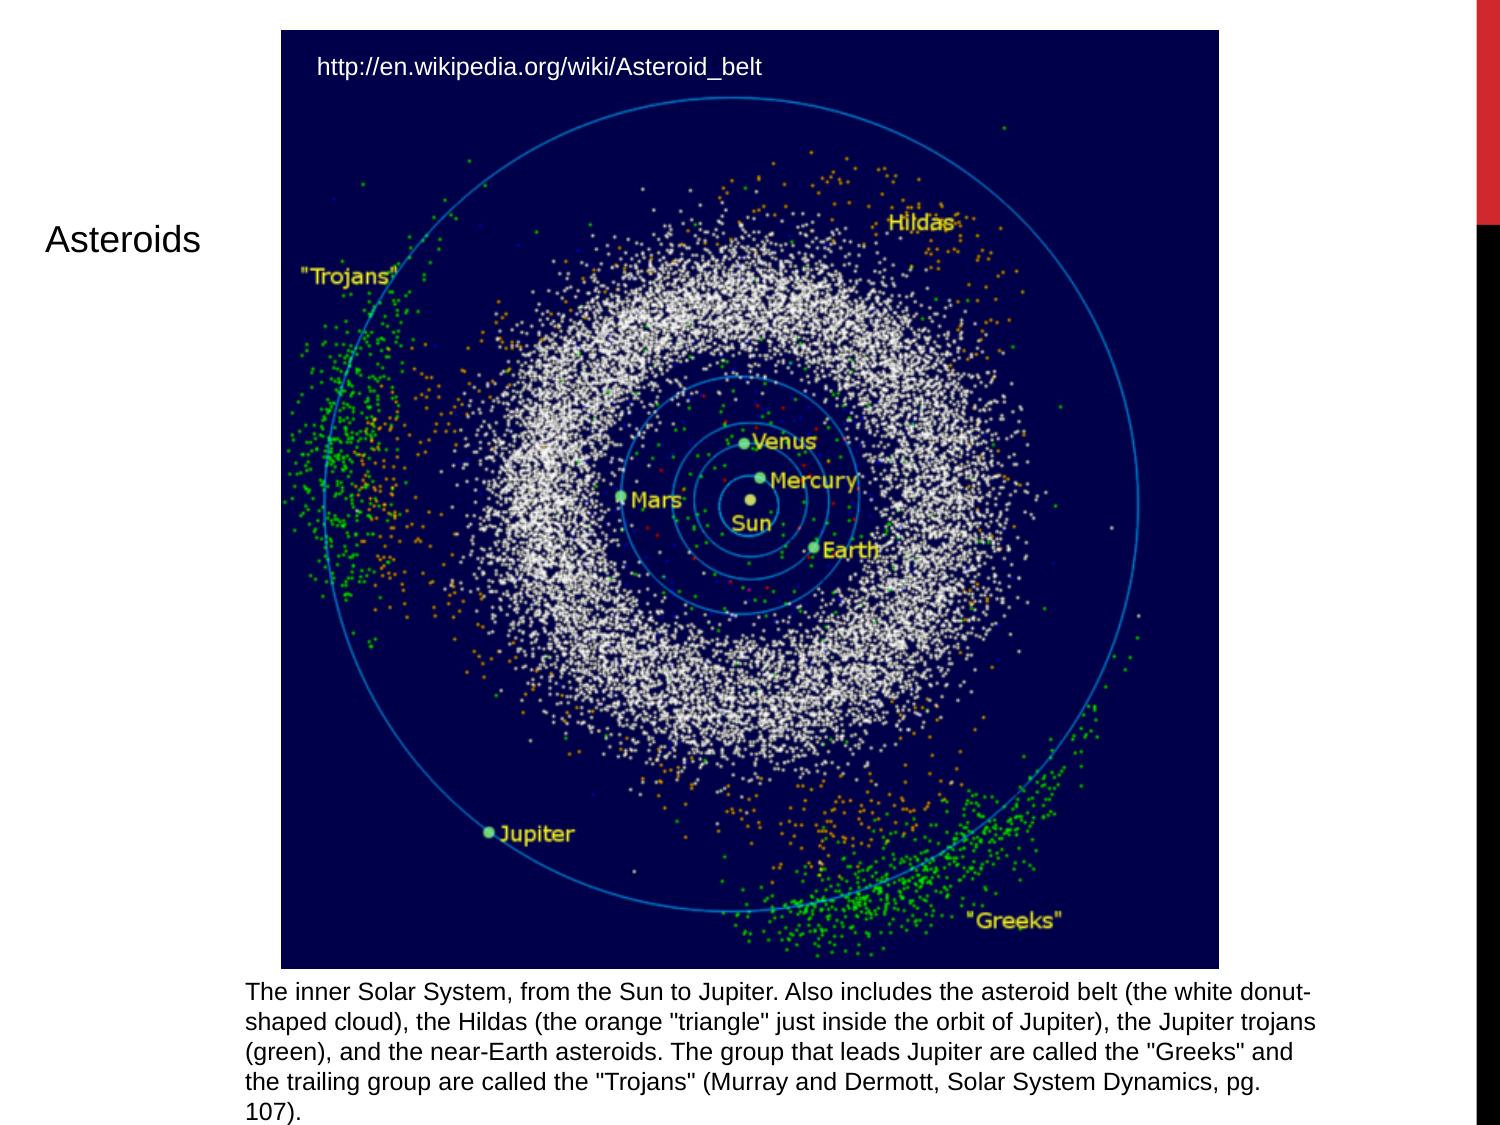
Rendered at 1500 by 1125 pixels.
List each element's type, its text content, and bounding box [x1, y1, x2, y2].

picture [280, 30, 1220, 969]
text_box Asteroids [30, 208, 217, 268]
text_box The inner Solar System, from the Sun to Jupiter. Also includes the asteroid belt (the white donut-shaped cloud), the Hildas (the orange "triangle" just inside the orbit of Jupiter), the Jupiter trojans (green), and the near-Earth asteroids. The group that leads Jupiter are called the "Greeks" and the trailing group are called the "Trojans" (Murray and Dermott, Solar System Dynamics, pg. 107). [230, 968, 1338, 1125]
